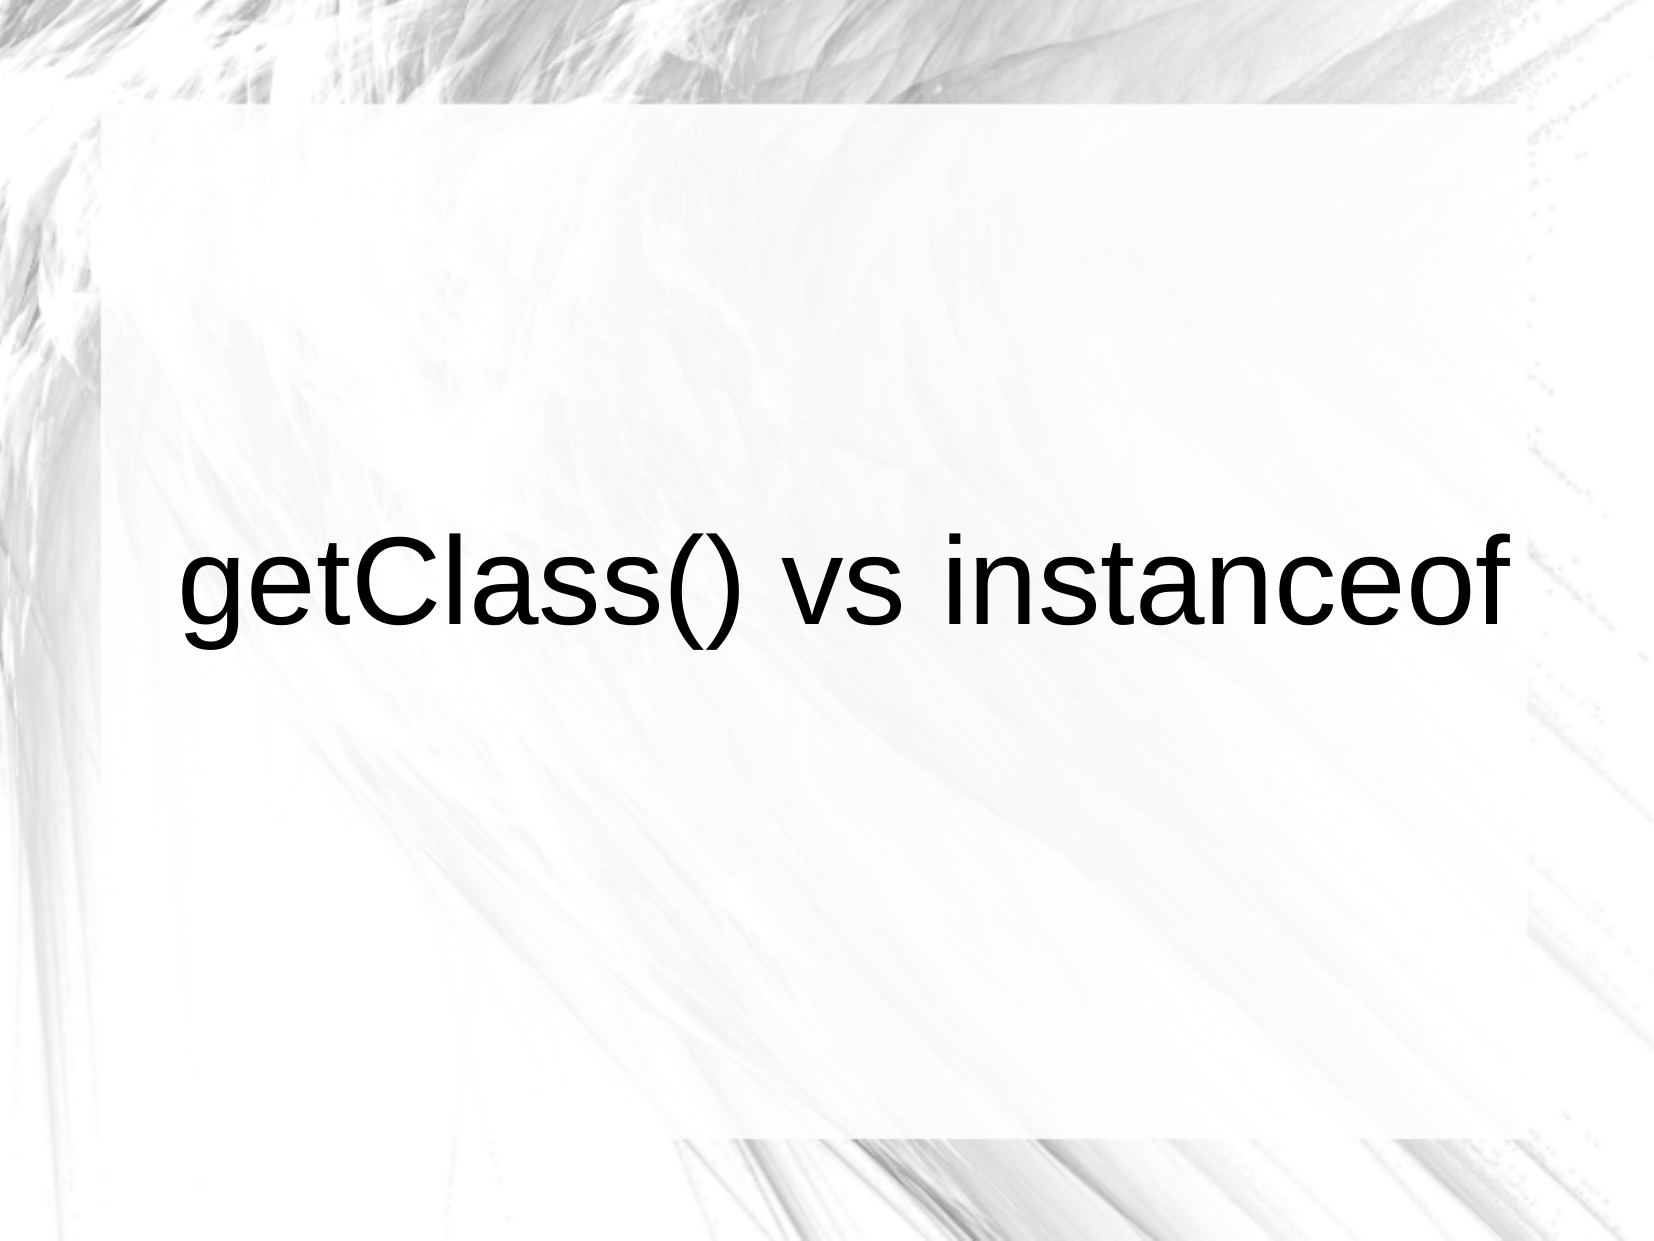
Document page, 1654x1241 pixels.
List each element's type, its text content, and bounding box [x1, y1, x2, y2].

list getClass() vs instanceof [118, 319, 1571, 1102]
picture [0, 0, 1654, 1241]
